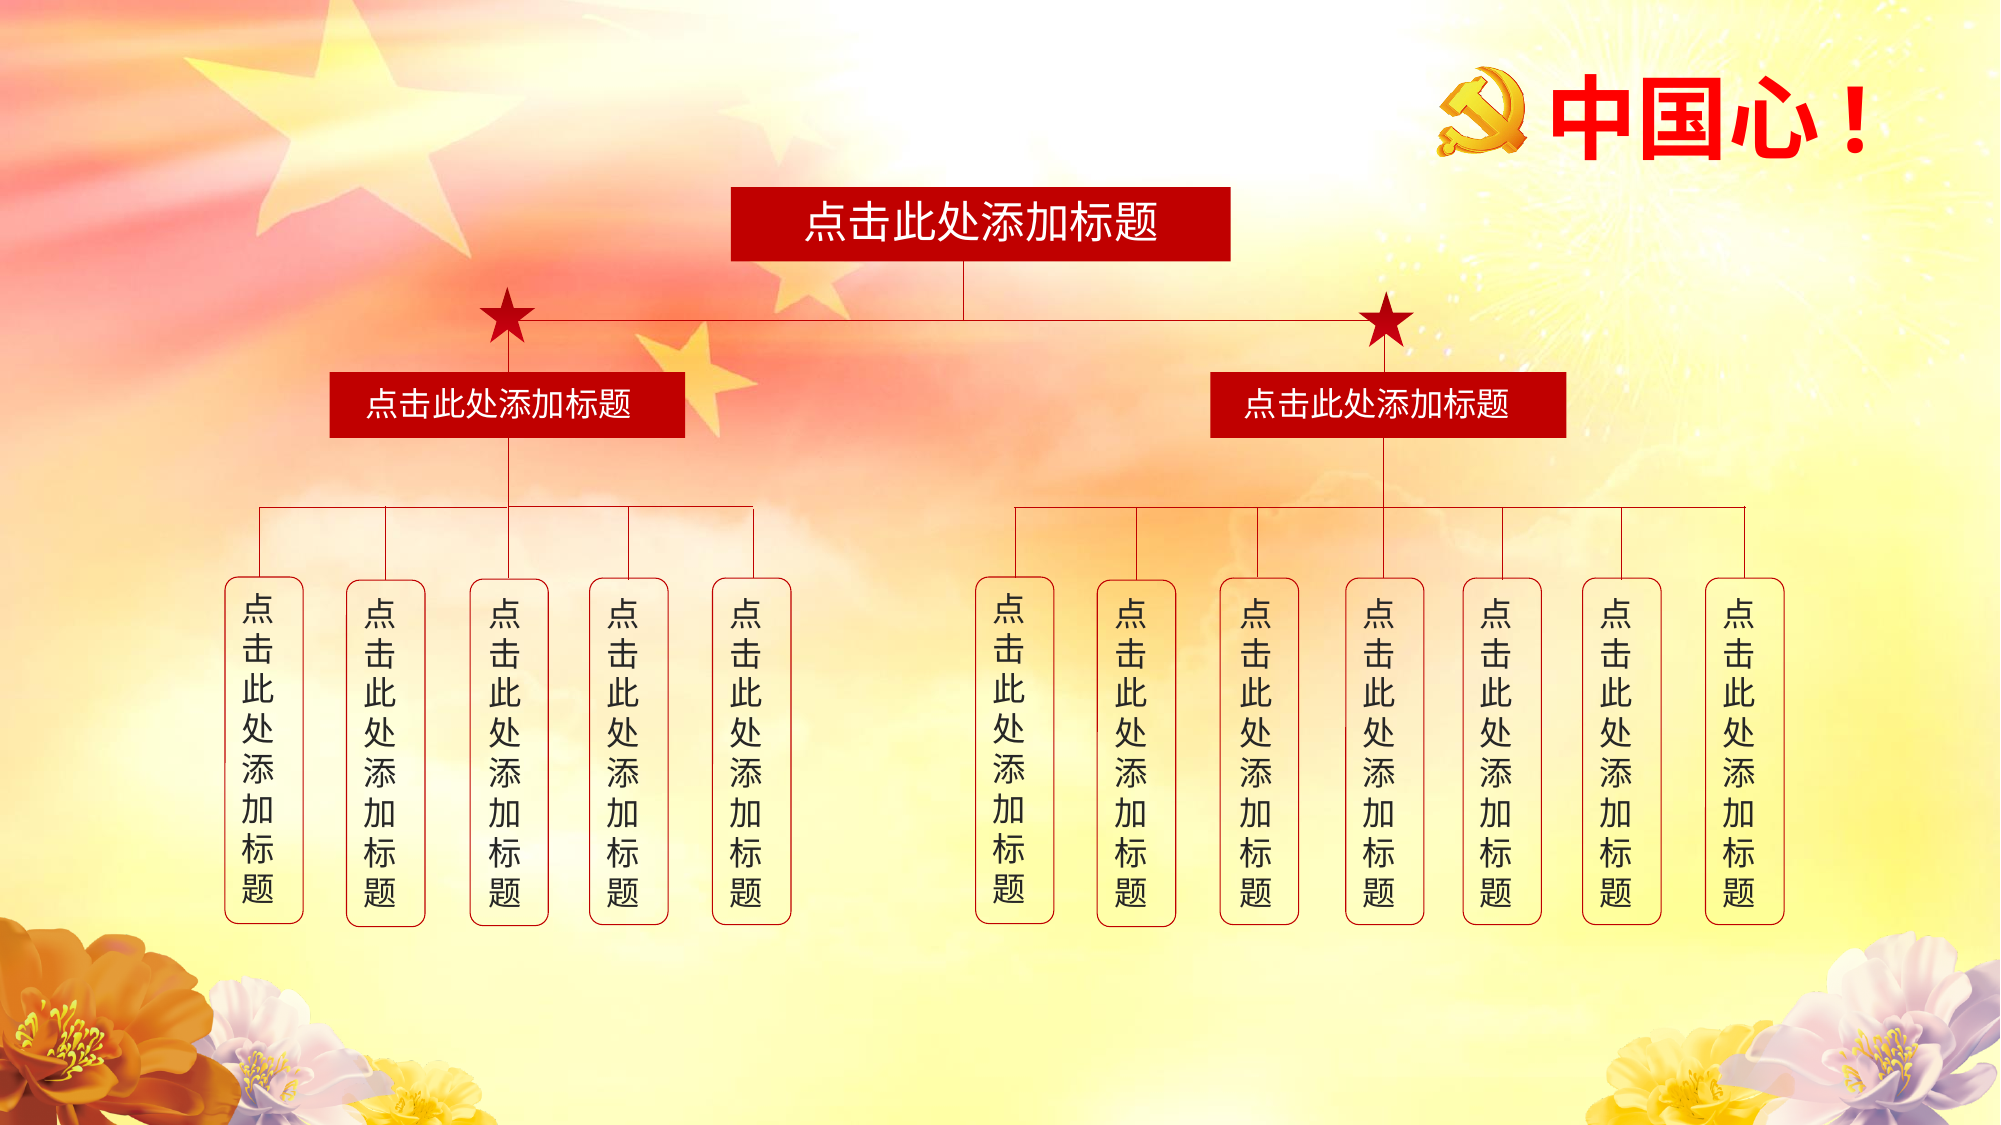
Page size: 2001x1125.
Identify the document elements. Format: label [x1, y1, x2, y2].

text_box [329, 372, 686, 438]
text_box [1356, 289, 1416, 349]
text_box [477, 285, 537, 345]
picture [0, 0, 2000, 1125]
text_box [1276, 49, 2000, 181]
text_box [730, 187, 1231, 262]
text_box [975, 577, 1785, 927]
text_box [224, 577, 792, 927]
text_box [1210, 372, 1567, 438]
